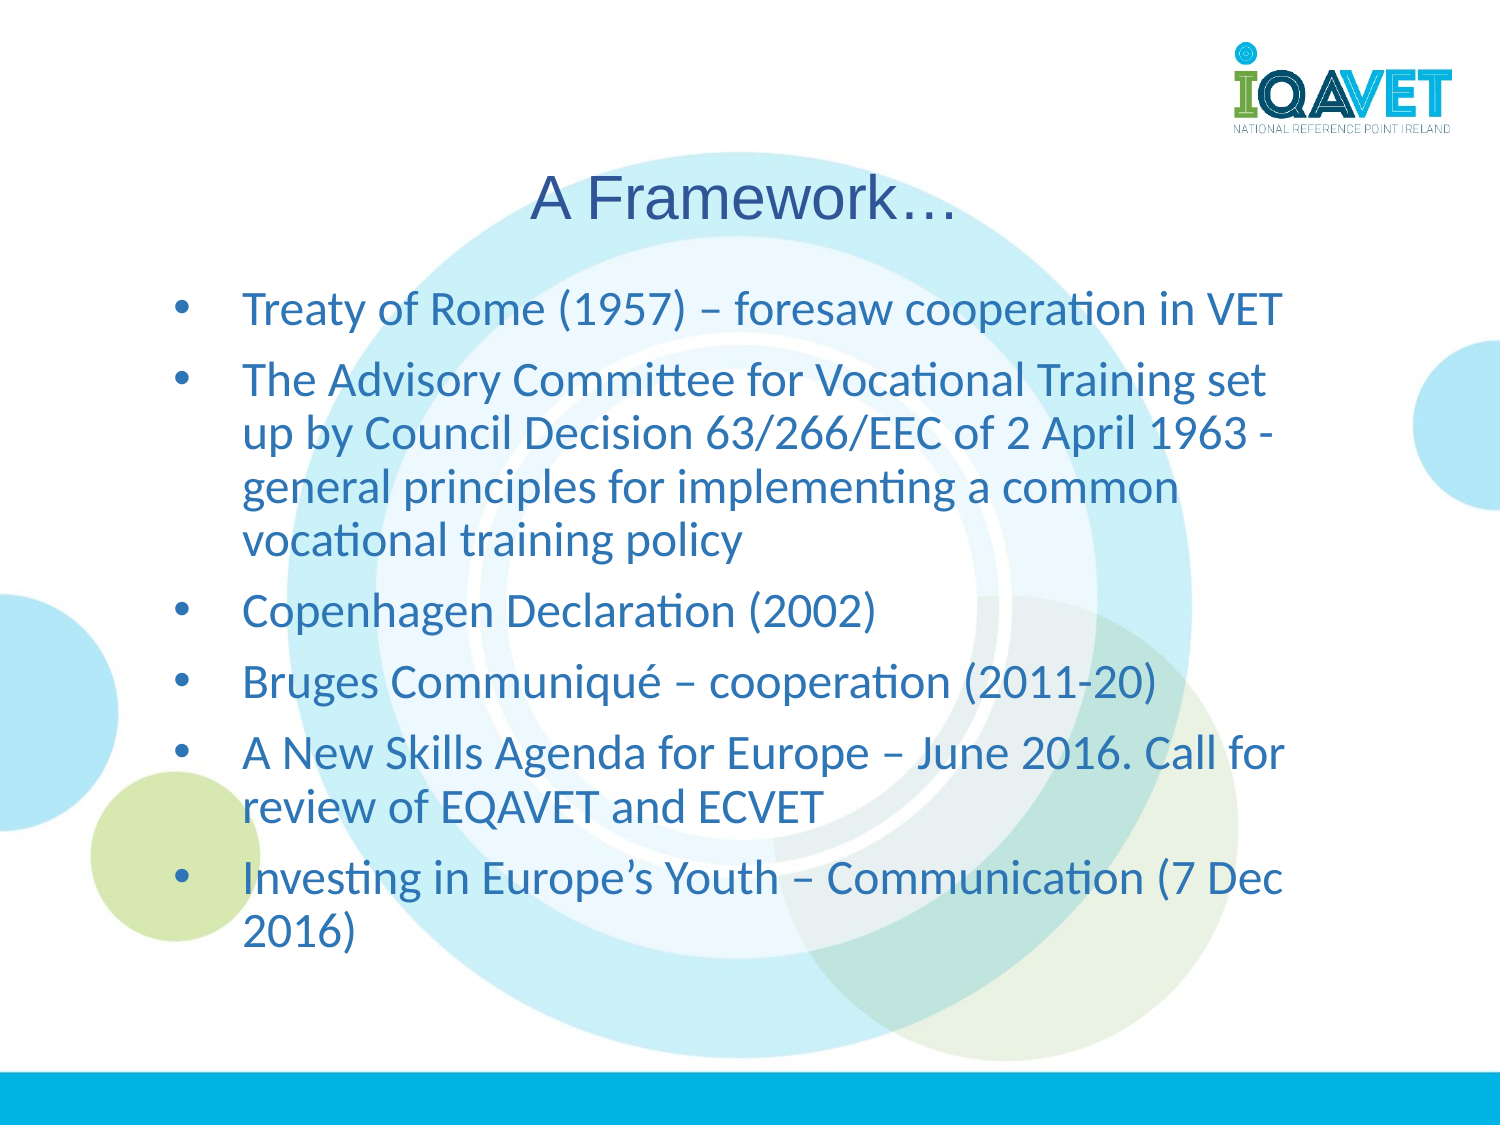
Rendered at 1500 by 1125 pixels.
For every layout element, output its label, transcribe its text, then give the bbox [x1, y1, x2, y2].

picture [0, 42, 1500, 1073]
list Treaty of Rome (1957) – foresaw cooperation in VET The Advisory Committee for Vocational Training set up by Council Decision 63/266/EEC of 2 April 1963 - general principles for implementing a common vocational training policy Copenhagen Declaration (2002) Bruges Communiqué – cooperation (2011-20) A New Skills Agenda for Europe – June 2016. Call for review of EQAVET and ECVET Investing in Europe’s Youth – Communication (7 Dec 2016) [158, 275, 1323, 1009]
title A Framework… [98, 90, 1393, 309]
